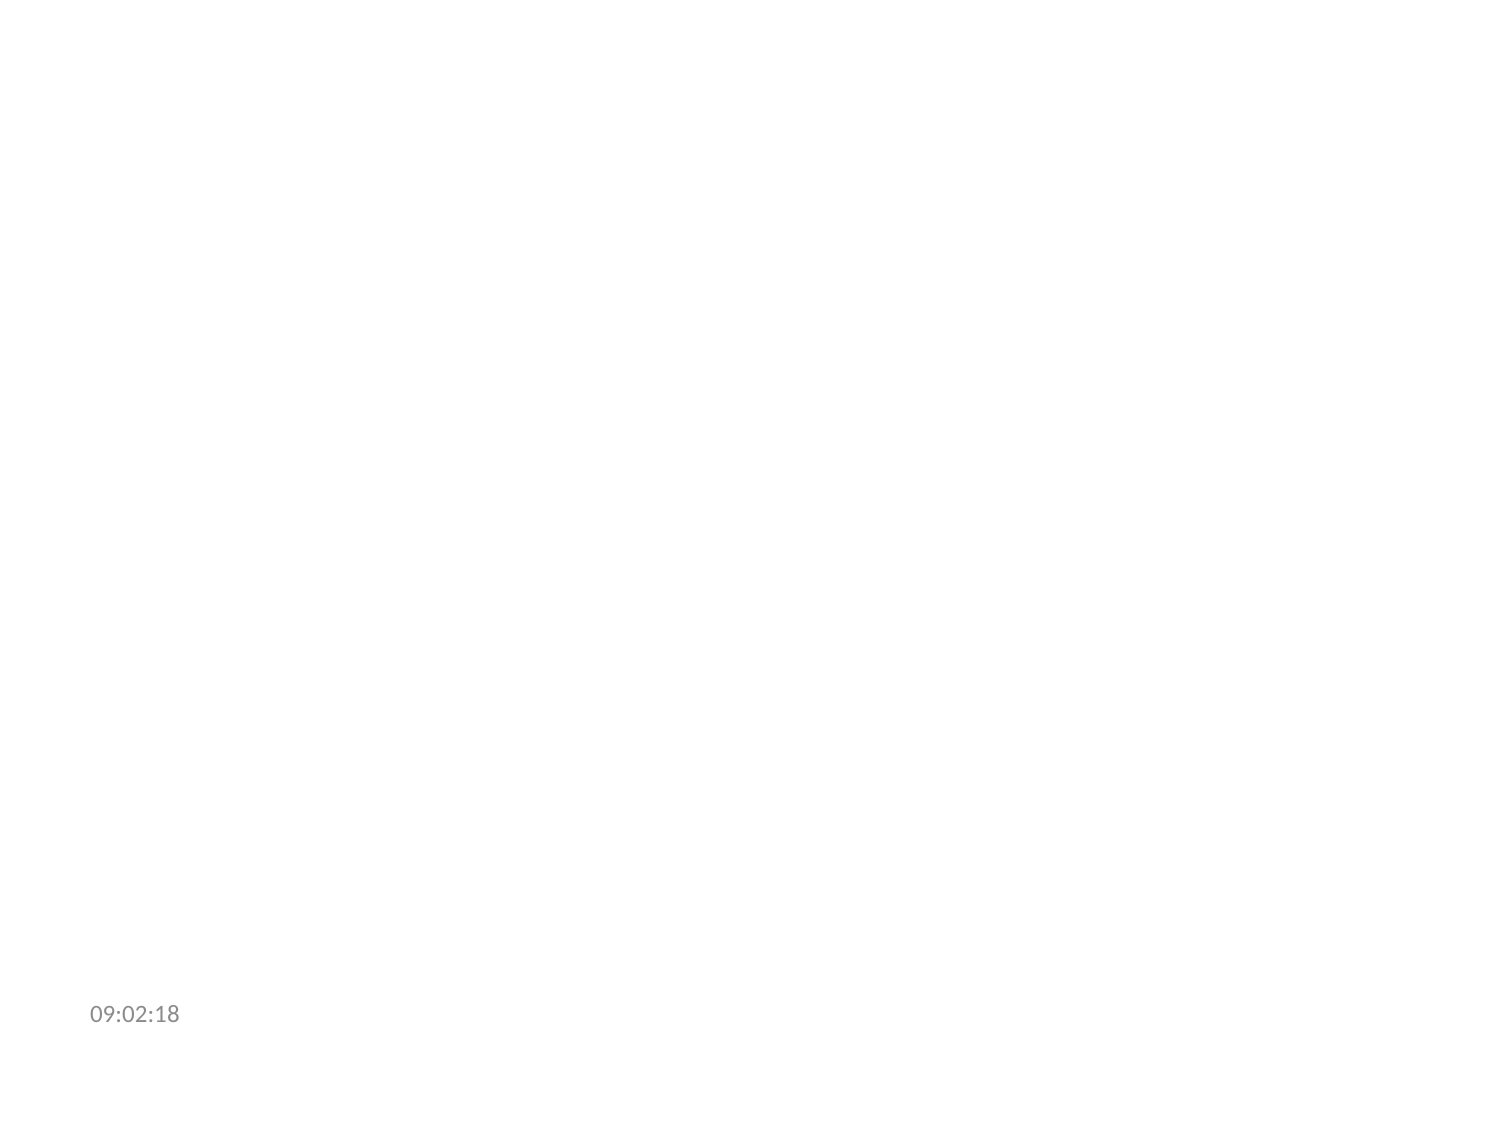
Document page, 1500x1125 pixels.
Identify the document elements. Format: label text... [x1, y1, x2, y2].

text_box 15:35:09 [75, 982, 425, 1043]
